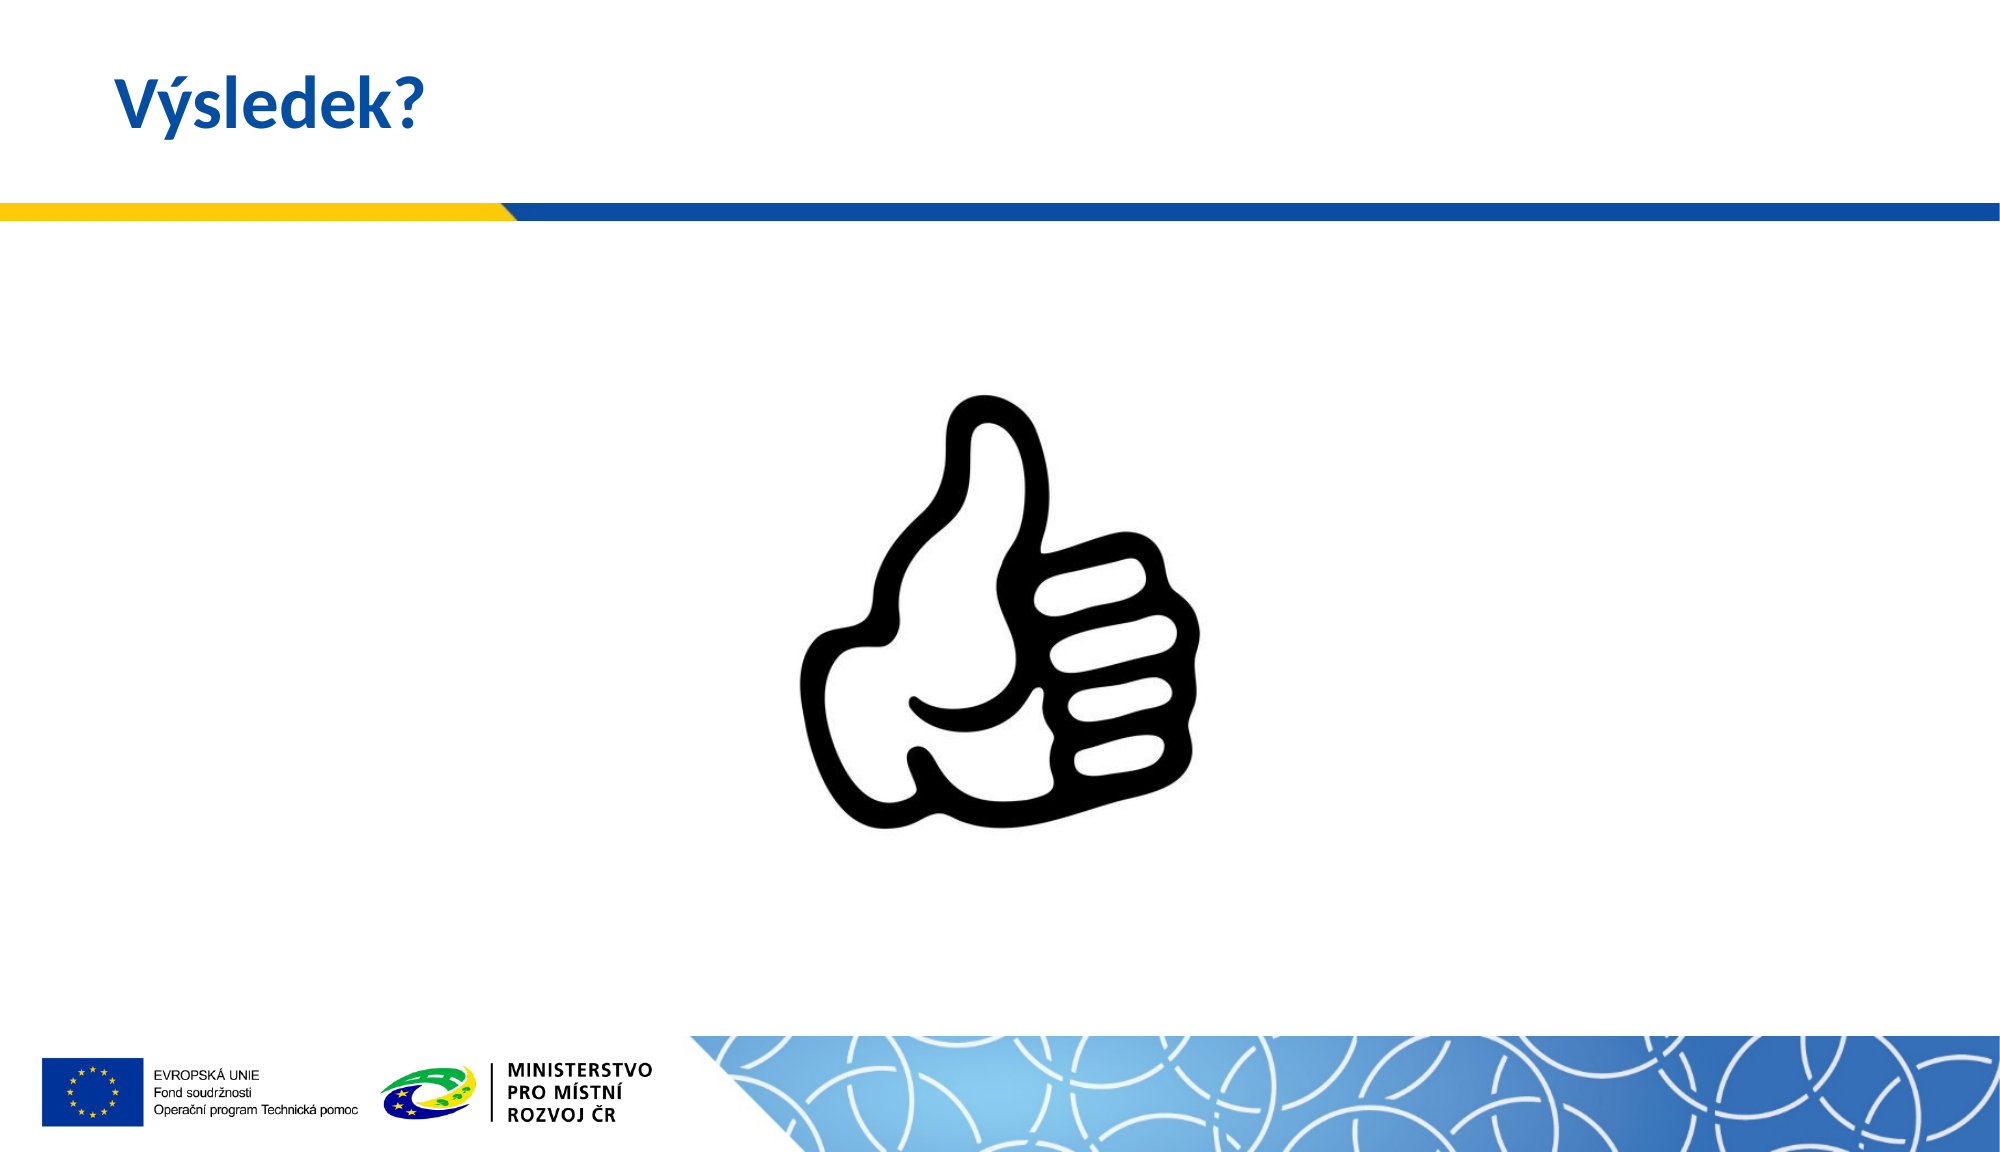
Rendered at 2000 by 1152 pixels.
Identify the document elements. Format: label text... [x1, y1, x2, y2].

title Výsledek? [99, 46, 1900, 198]
picture [19, 1035, 674, 1149]
picture [728, 341, 1271, 884]
picture [680, 1036, 2000, 1152]
picture [0, 203, 2000, 221]
